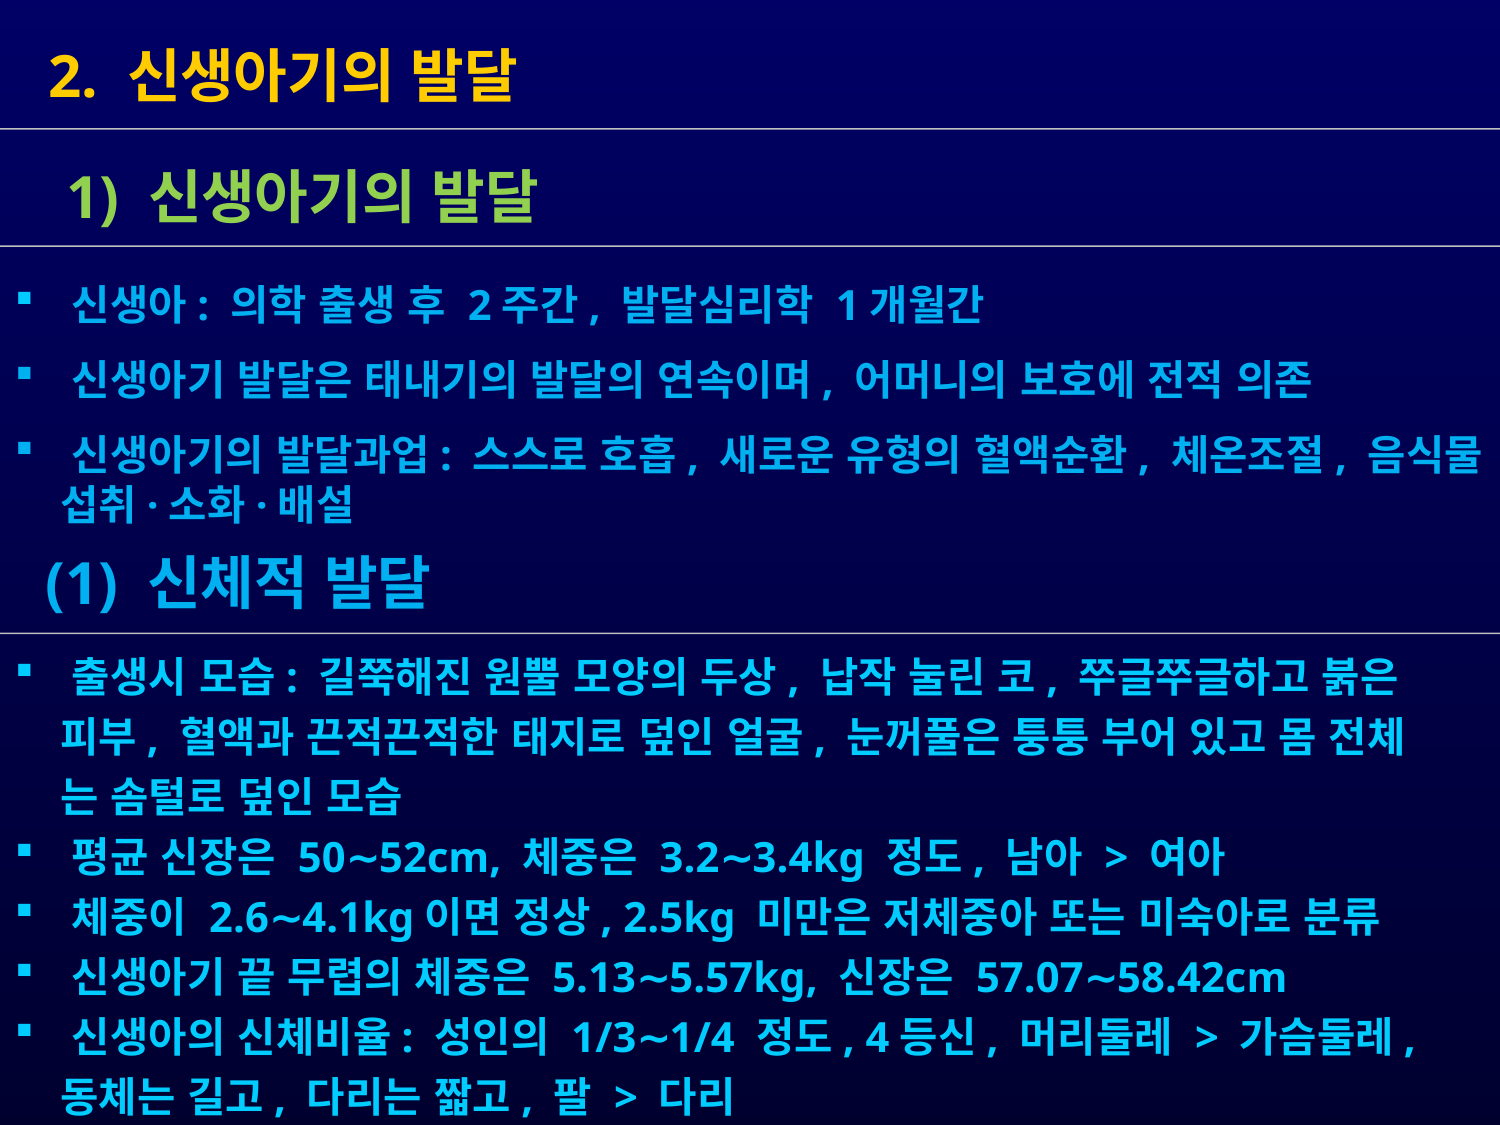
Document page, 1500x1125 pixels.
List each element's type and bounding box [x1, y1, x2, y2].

text_box [0, 31, 1500, 1125]
